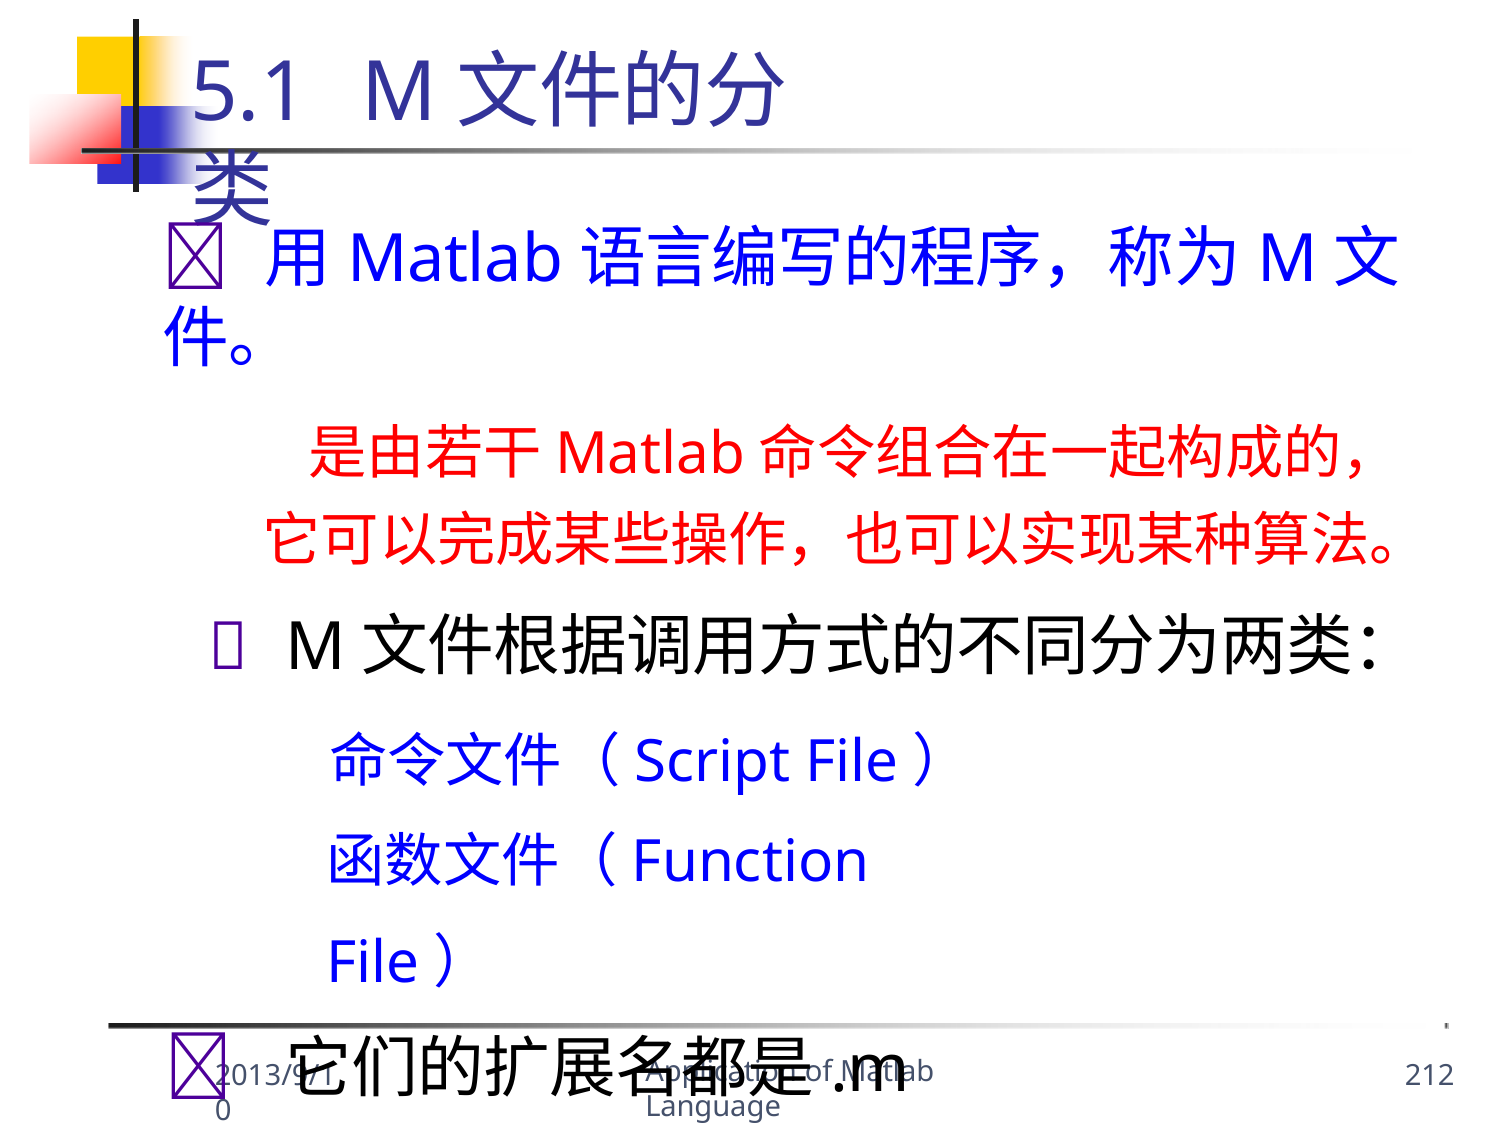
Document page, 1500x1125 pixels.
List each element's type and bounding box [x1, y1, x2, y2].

footer [212, 1105, 351, 1125]
picture [1445, 1023, 1458, 1029]
picture [29, 36, 194, 184]
slide_number [643, 1105, 987, 1125]
slide_number [1400, 1056, 1457, 1125]
picture [108, 1023, 160, 1029]
picture [843, 148, 1431, 154]
text_box [160, 37, 1445, 1105]
